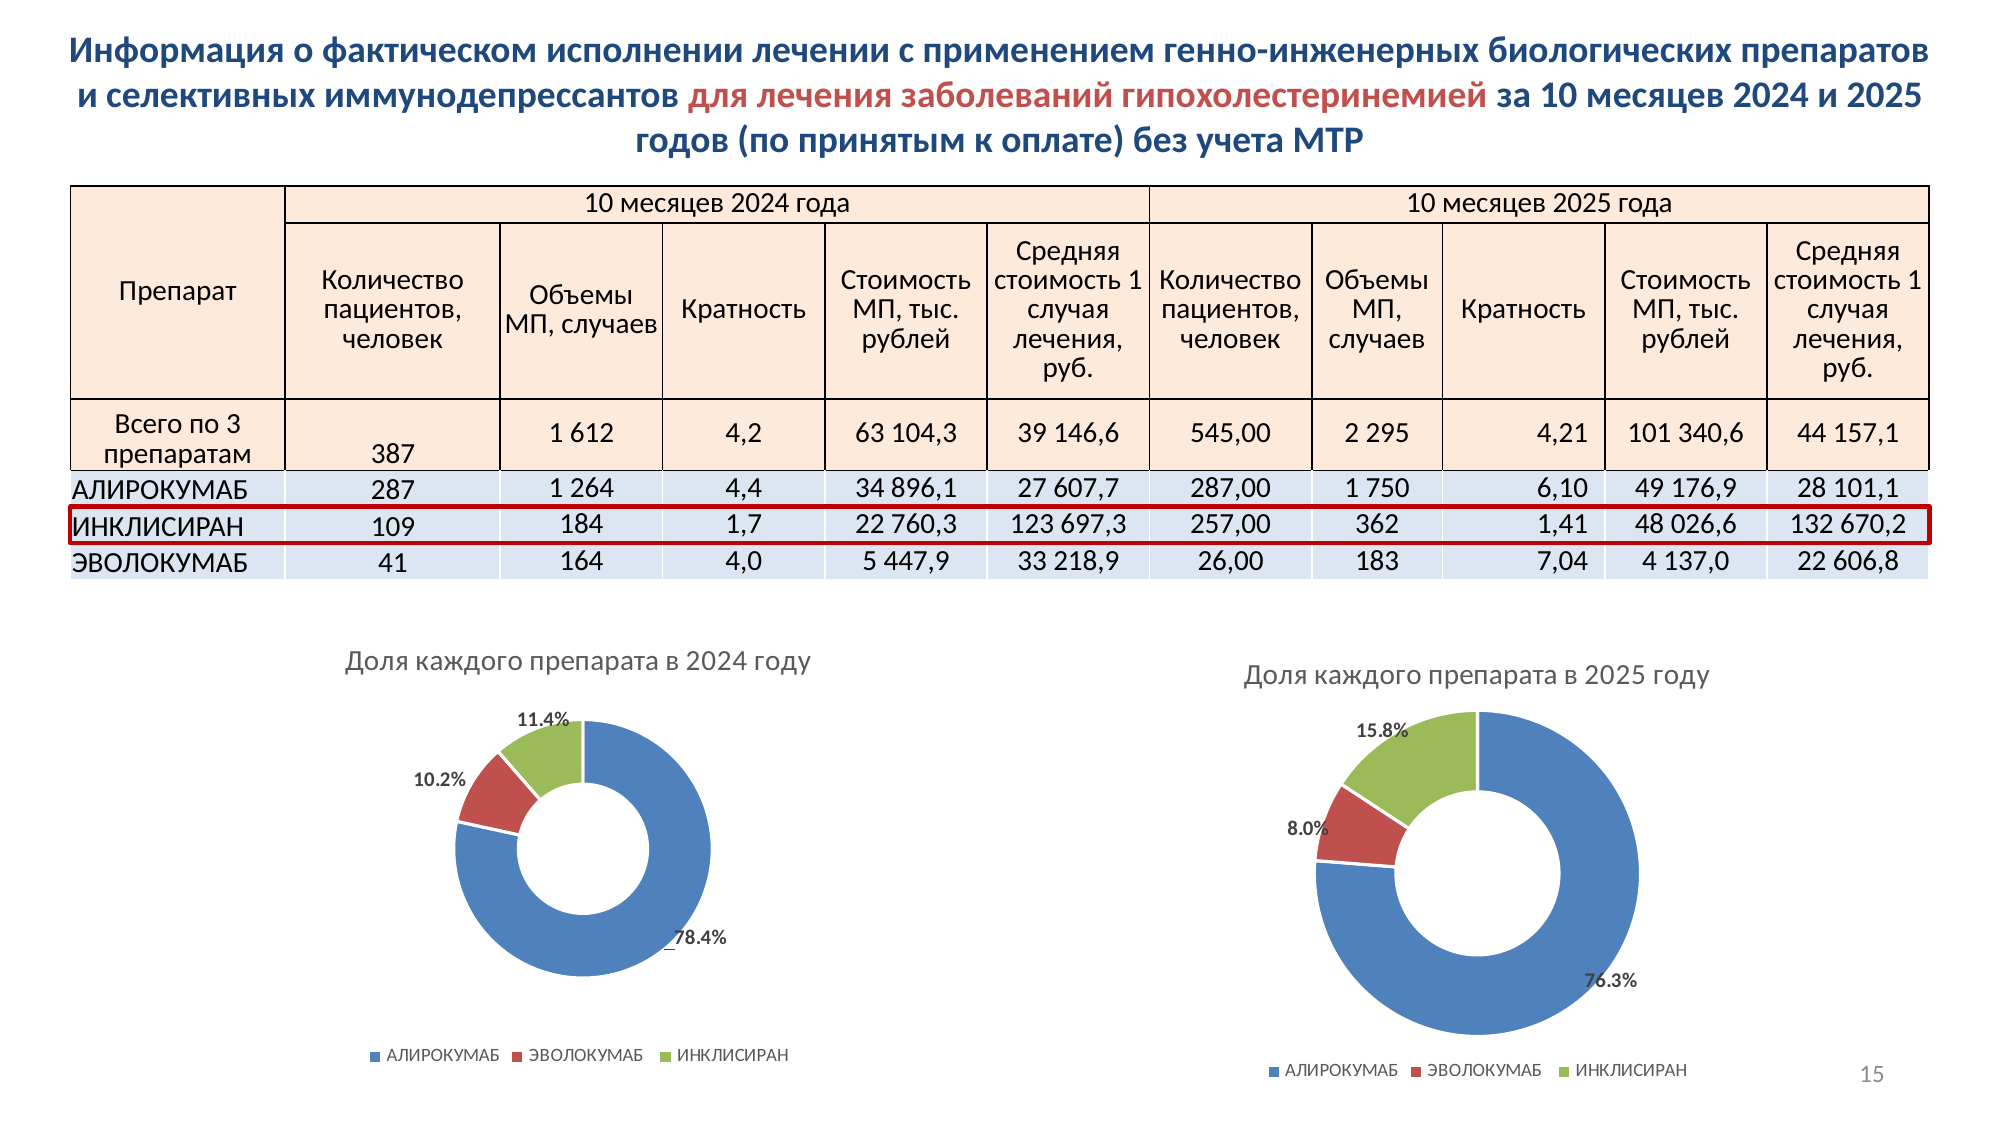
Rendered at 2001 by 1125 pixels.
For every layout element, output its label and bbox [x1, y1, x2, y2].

table_cell [1443, 471, 1604, 504]
table_cell [1313, 545, 1442, 579]
table_cell [988, 400, 1149, 470]
table_cell [1313, 471, 1442, 504]
table_cell [1768, 471, 1928, 504]
table_cell [663, 471, 824, 504]
table_cell [1150, 471, 1311, 504]
table_header [1150, 187, 1928, 222]
slide_number [1433, 1042, 1900, 1103]
table_cell [663, 400, 824, 470]
table_cell [988, 471, 1149, 504]
text_box [68, 504, 1932, 545]
table_header [286, 187, 1149, 222]
table_cell [826, 400, 986, 470]
table_cell [1768, 400, 1928, 470]
table_cell [286, 471, 499, 504]
table_cell [71, 400, 284, 470]
table_header [71, 187, 284, 398]
table_cell [663, 224, 824, 398]
table_cell [286, 545, 499, 579]
table_cell [501, 471, 662, 504]
table_cell [1313, 400, 1442, 470]
chart [1102, 636, 1853, 1088]
table_cell [1768, 224, 1928, 398]
table_cell [1606, 224, 1766, 398]
table_cell [501, 545, 662, 579]
table_cell [1606, 400, 1766, 470]
table_cell [663, 545, 824, 579]
table_cell [988, 224, 1149, 398]
table_cell [1150, 400, 1311, 470]
table_cell [1150, 224, 1311, 398]
table_cell [1768, 545, 1928, 579]
table_cell [1443, 400, 1604, 470]
table_cell [1313, 224, 1442, 398]
table_cell [501, 224, 662, 398]
table_cell [1443, 545, 1604, 579]
table_cell [1443, 224, 1604, 398]
table_cell [286, 400, 499, 470]
table_cell [988, 545, 1149, 579]
table_cell [1606, 471, 1766, 504]
table_cell [826, 224, 986, 398]
table_cell [1150, 545, 1311, 579]
table_cell [826, 471, 986, 504]
table_cell [1606, 545, 1766, 579]
chart [203, 622, 955, 1073]
table_cell [286, 224, 499, 398]
text_box [40, 17, 1960, 168]
table_cell [71, 545, 284, 579]
table_cell [501, 400, 662, 470]
table_cell [826, 545, 986, 579]
table_cell [71, 471, 284, 504]
